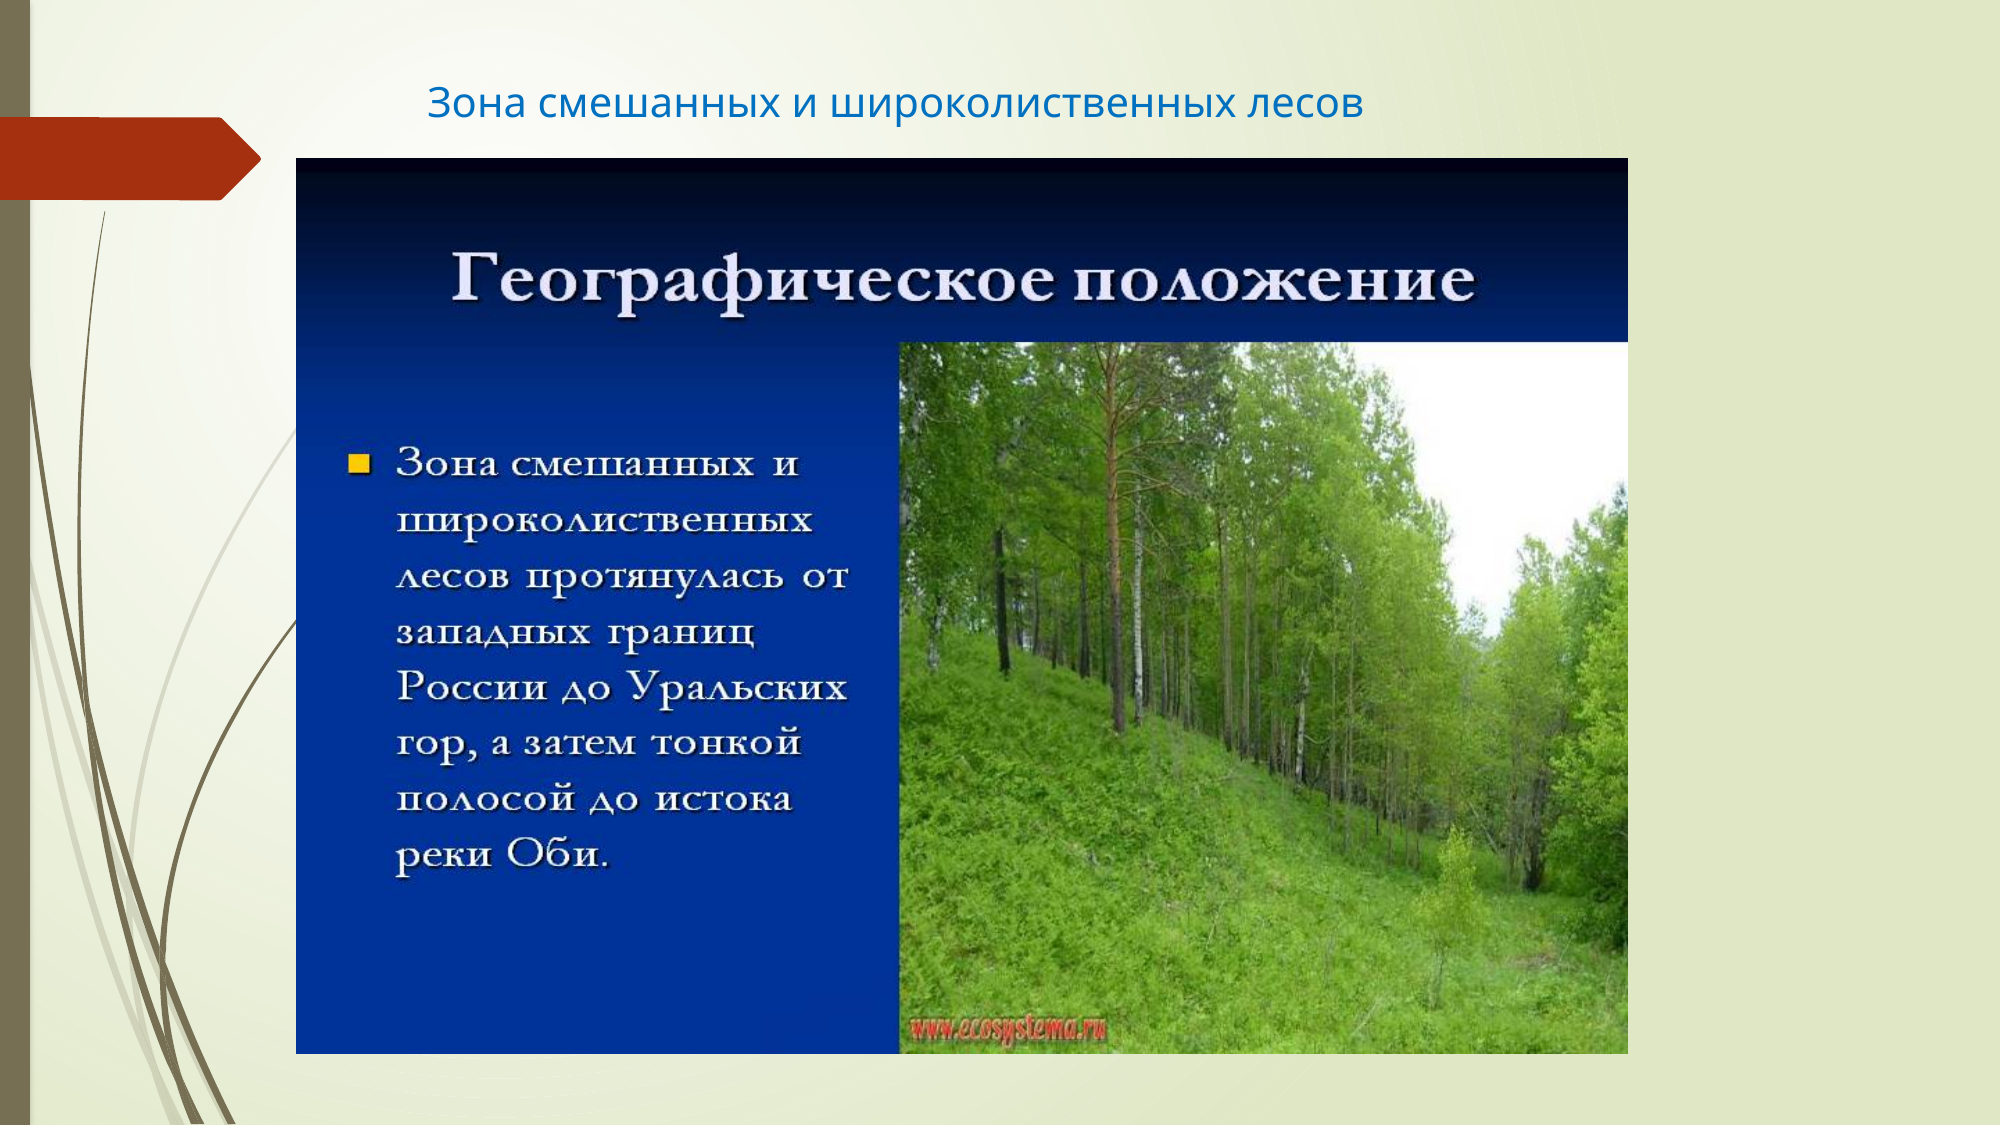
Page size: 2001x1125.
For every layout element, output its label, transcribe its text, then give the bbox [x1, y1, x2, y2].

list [295, 158, 1628, 1054]
text_box Зона смешанных и широколиственных лесов [392, 68, 1516, 134]
